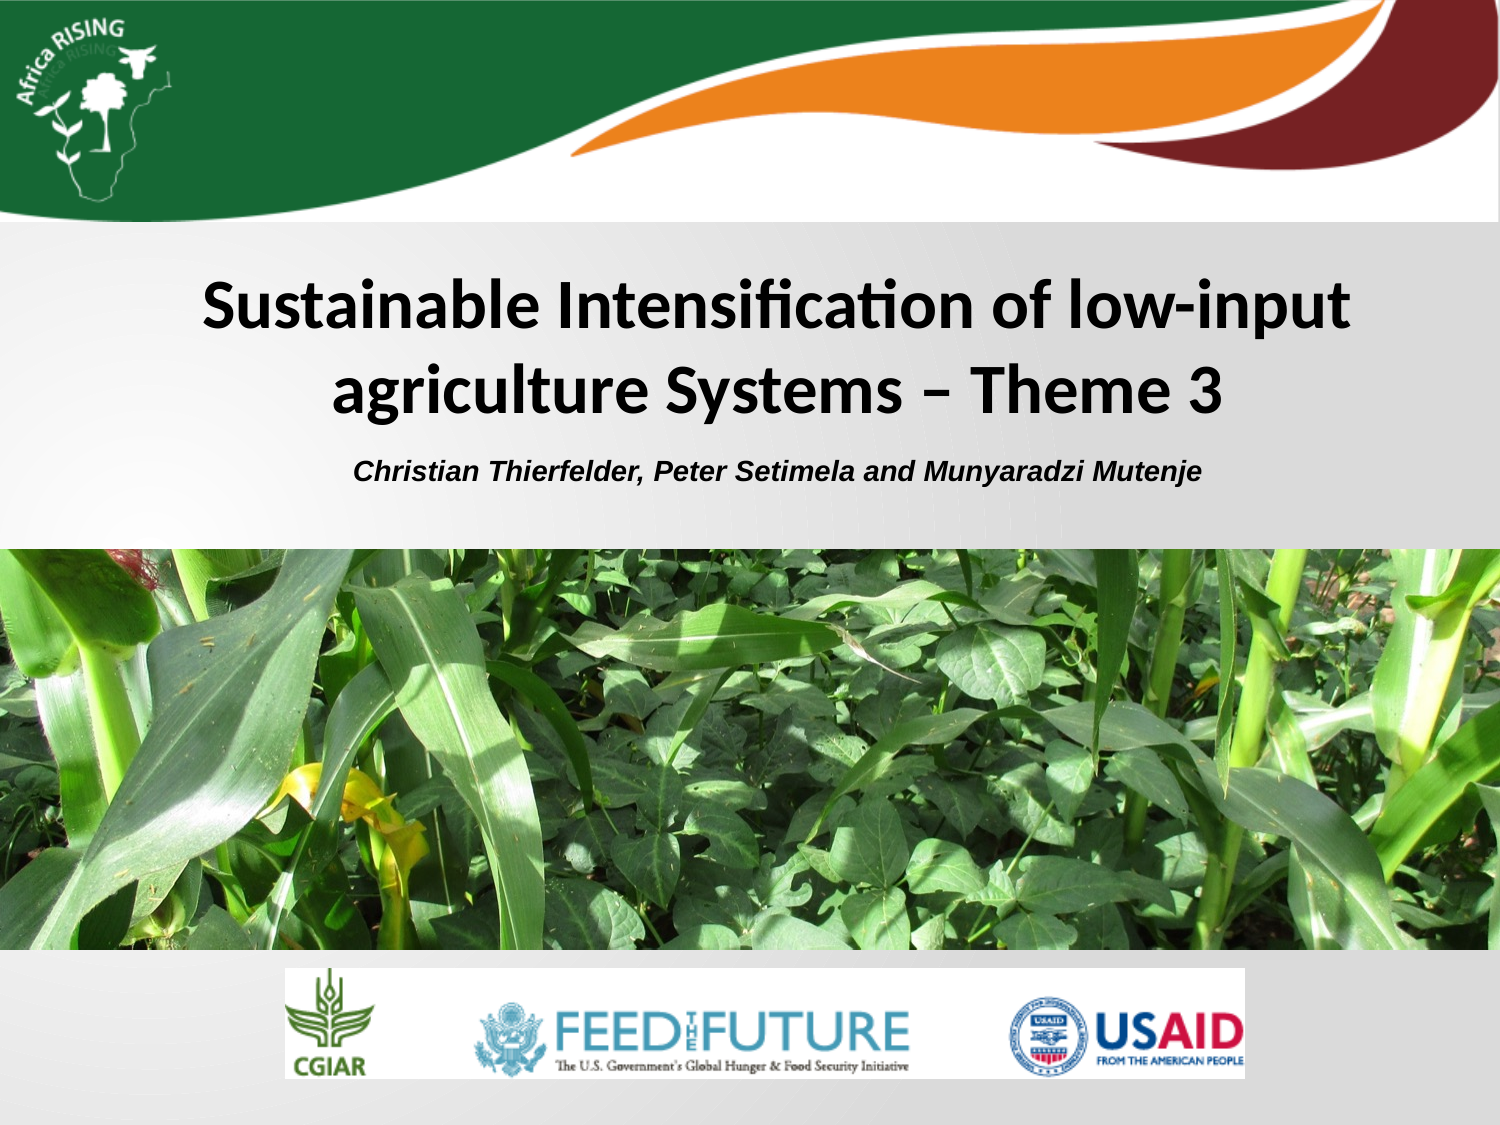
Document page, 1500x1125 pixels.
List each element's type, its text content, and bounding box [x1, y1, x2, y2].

picture [285, 968, 1245, 1079]
list Sustainable Intensification of low-input agriculture Systems – Theme 3 Christian Thierfelder, Peter Setimela and Munyaradzi Mutenje [50, 249, 1488, 438]
picture [0, 0, 1499, 222]
picture [0, 549, 1500, 951]
